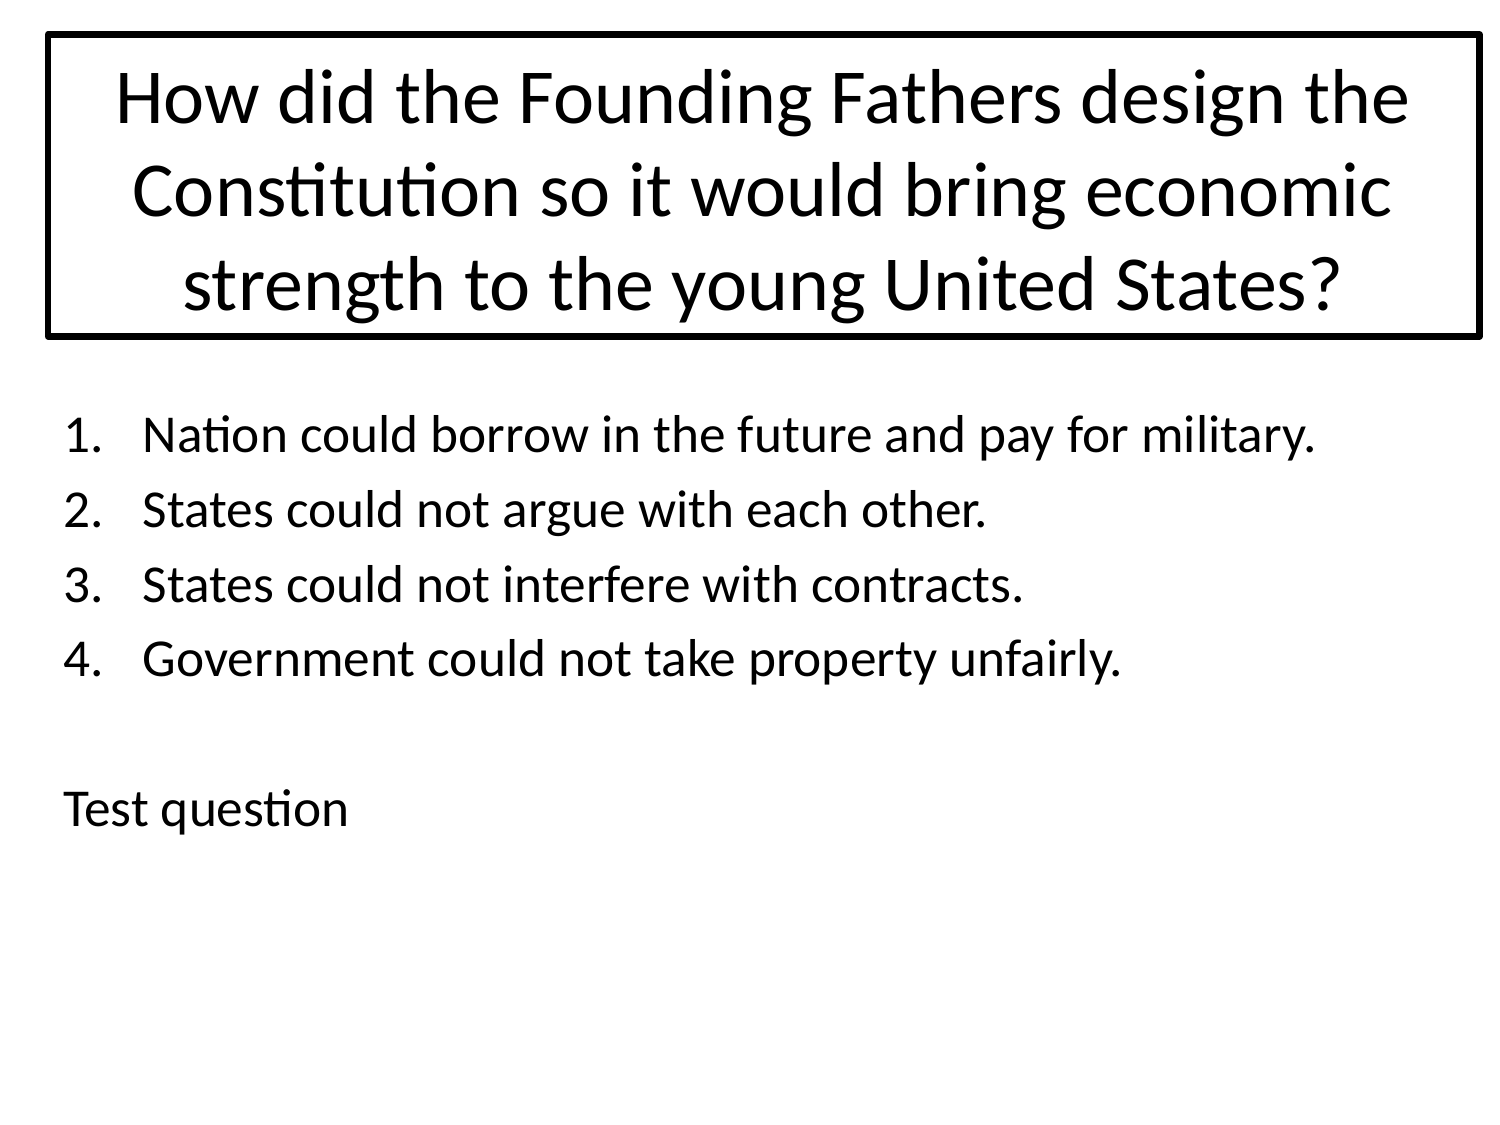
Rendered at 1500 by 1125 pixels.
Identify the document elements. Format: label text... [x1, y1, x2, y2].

title How did the Founding Fathers design the Constitution so it would bring economic strength to the young United States? [48, 34, 1480, 337]
subtitle Nation could borrow in the future and pay for military. States could not argue with each other. States could not interfere with contracts. Government could not take property unfairly. Test question [48, 391, 1480, 847]
